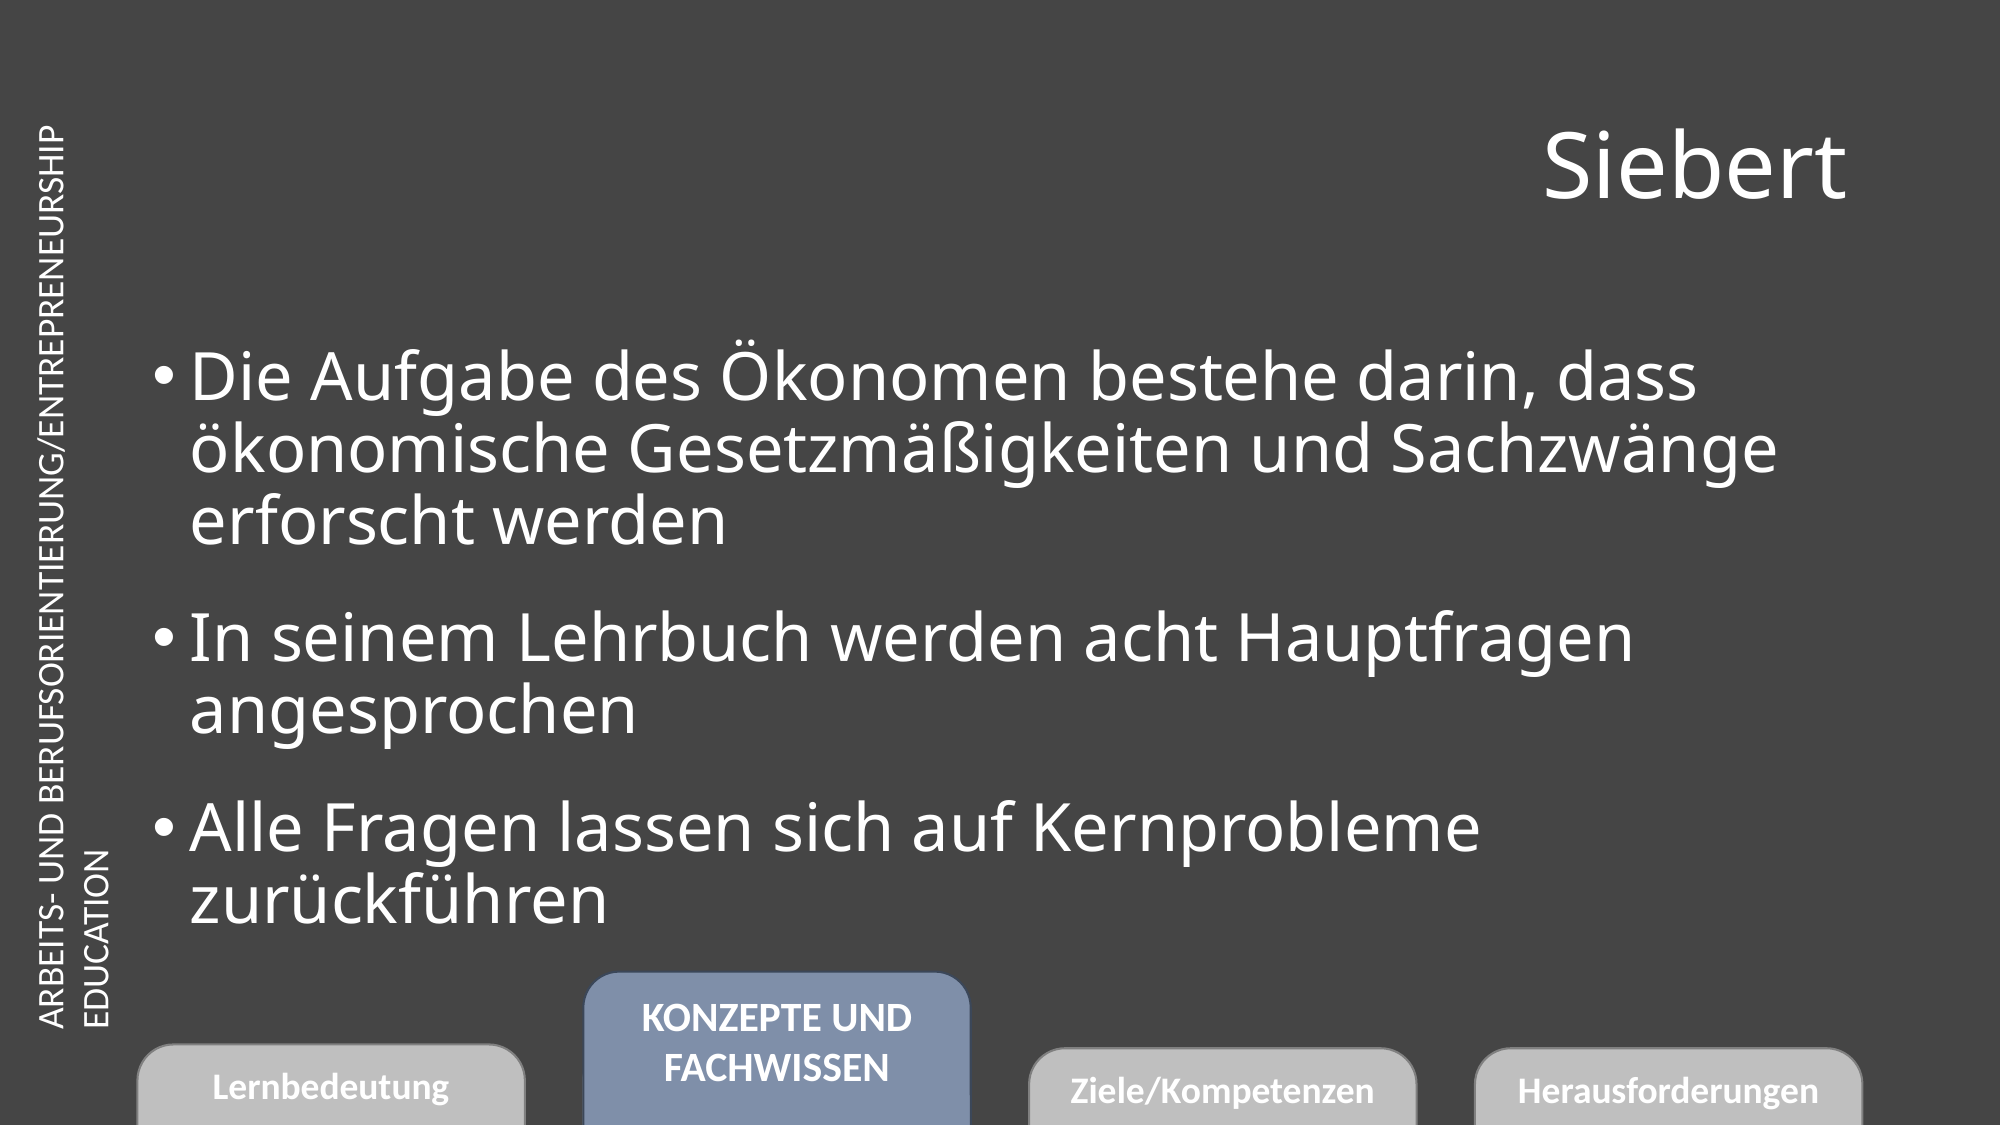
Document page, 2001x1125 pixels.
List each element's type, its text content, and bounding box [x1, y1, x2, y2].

list Die Aufgabe des Ökonomen bestehe darin, dass ökonomische Gesetzmäßigkeiten und Sachzwänge erforscht werden In seinem Lehrbuch werden acht Hauptfragen angesprochen Alle Fragen lassen sich auf Kernprobleme zurückführen [137, 335, 1863, 984]
title Siebert [137, 59, 1863, 278]
